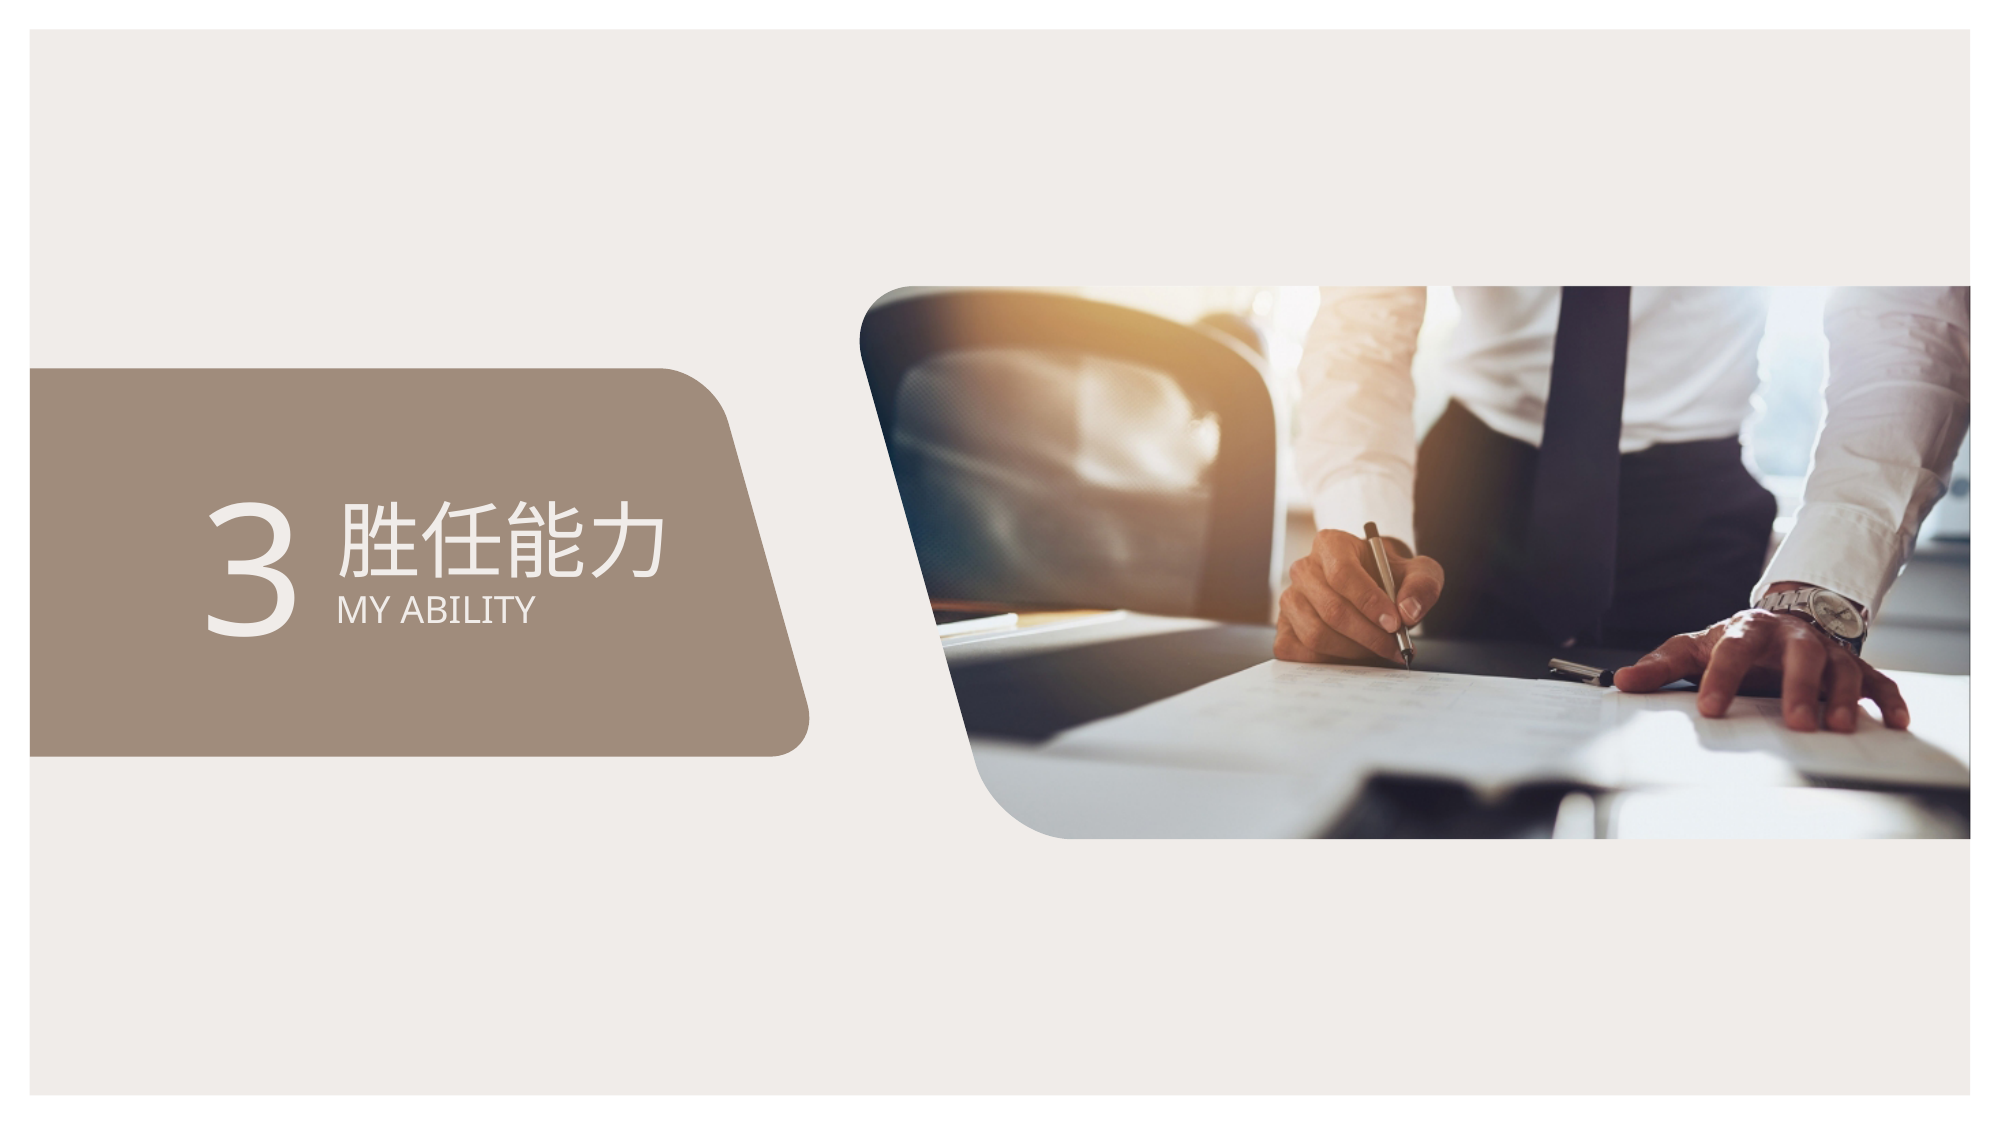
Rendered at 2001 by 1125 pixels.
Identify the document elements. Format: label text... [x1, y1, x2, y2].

text_box 胜任能力 [322, 481, 686, 596]
text_box [859, 285, 1971, 840]
text_box [29, 368, 810, 757]
text_box MY ABILITY [320, 578, 551, 639]
text_box 3 [185, 444, 320, 680]
